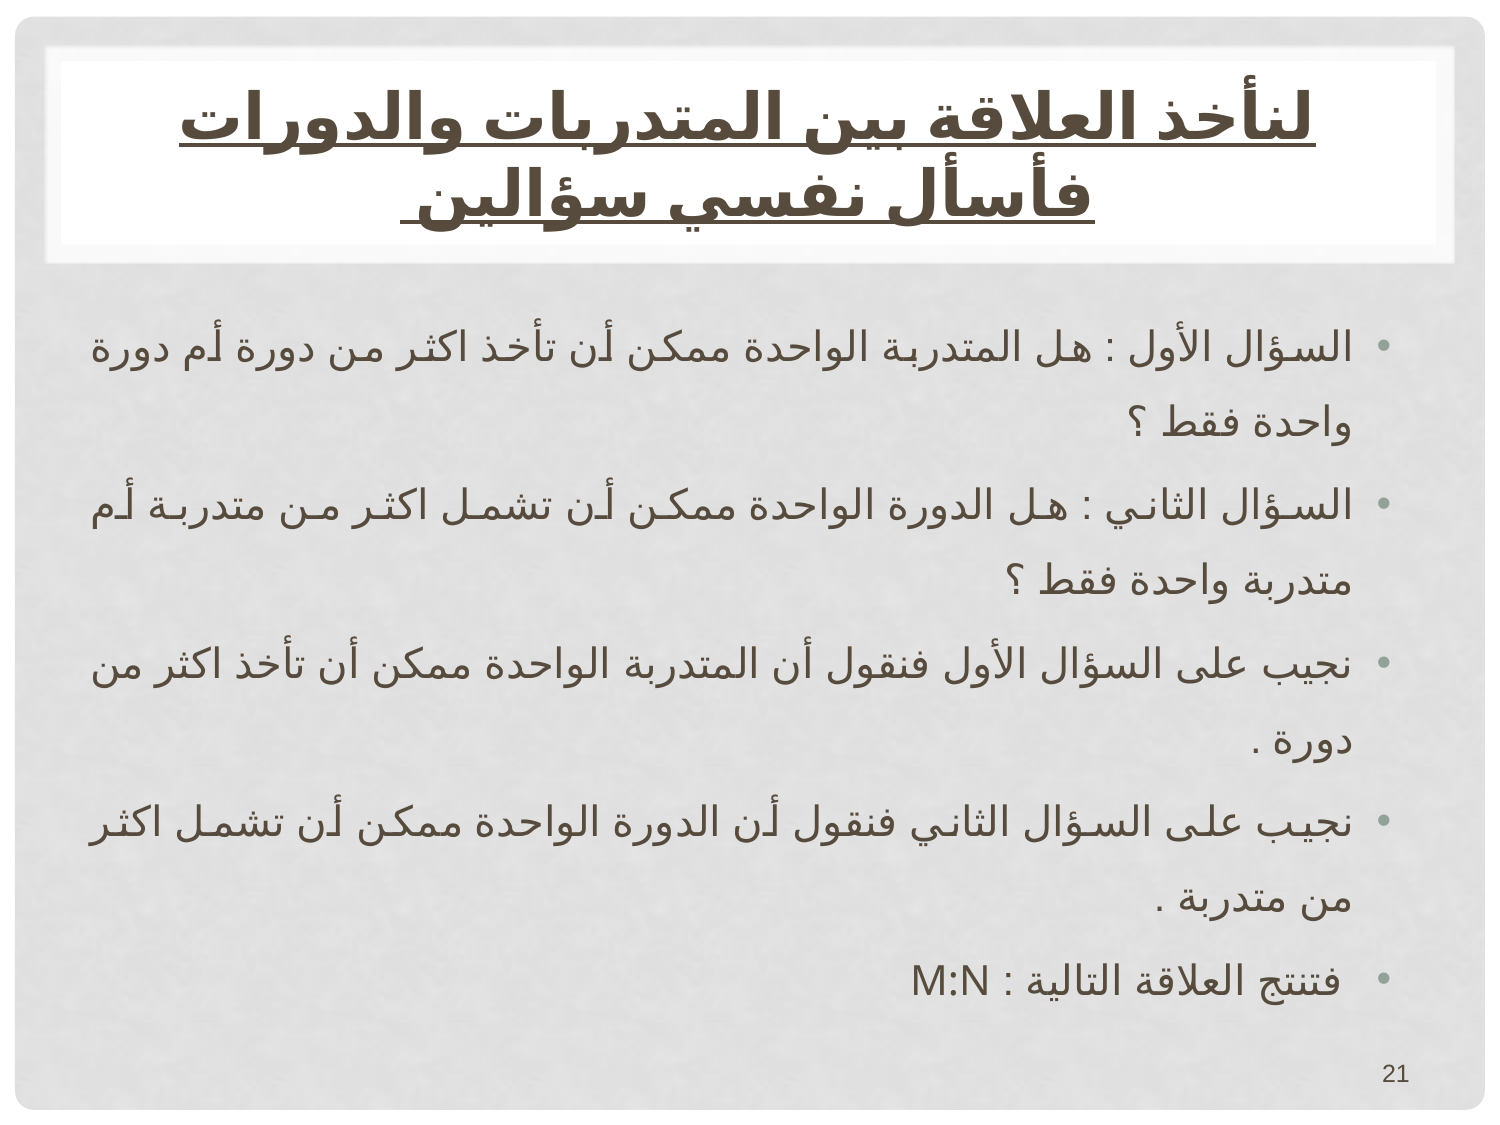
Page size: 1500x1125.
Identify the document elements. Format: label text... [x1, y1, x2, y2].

title لنأخذ العلاقة بين المتدربات والدورات فأسأل نفسي سؤالين [69, 66, 1425, 238]
slide_number 21 [1074, 1042, 1425, 1103]
list السؤال الأول : هل المتدربة الواحدة ممكن أن تأخذ اكثر من دورة أم دورة واحدة فقط ؟ السؤال الثاني : هل الدورة الواحدة ممكن أن تشمل اكثر من متدربة أم متدربة واحدة فقط ؟ نجيب على السؤال الأول فنقول أن المتدربة الواحدة ممكن أن تأخذ اكثر من دورة . نجيب على السؤال الثاني فنقول أن الدورة الواحدة ممكن أن تشمل اكثر من متدربة . فتنتج العلاقة التالية : M:N [75, 287, 1425, 1005]
